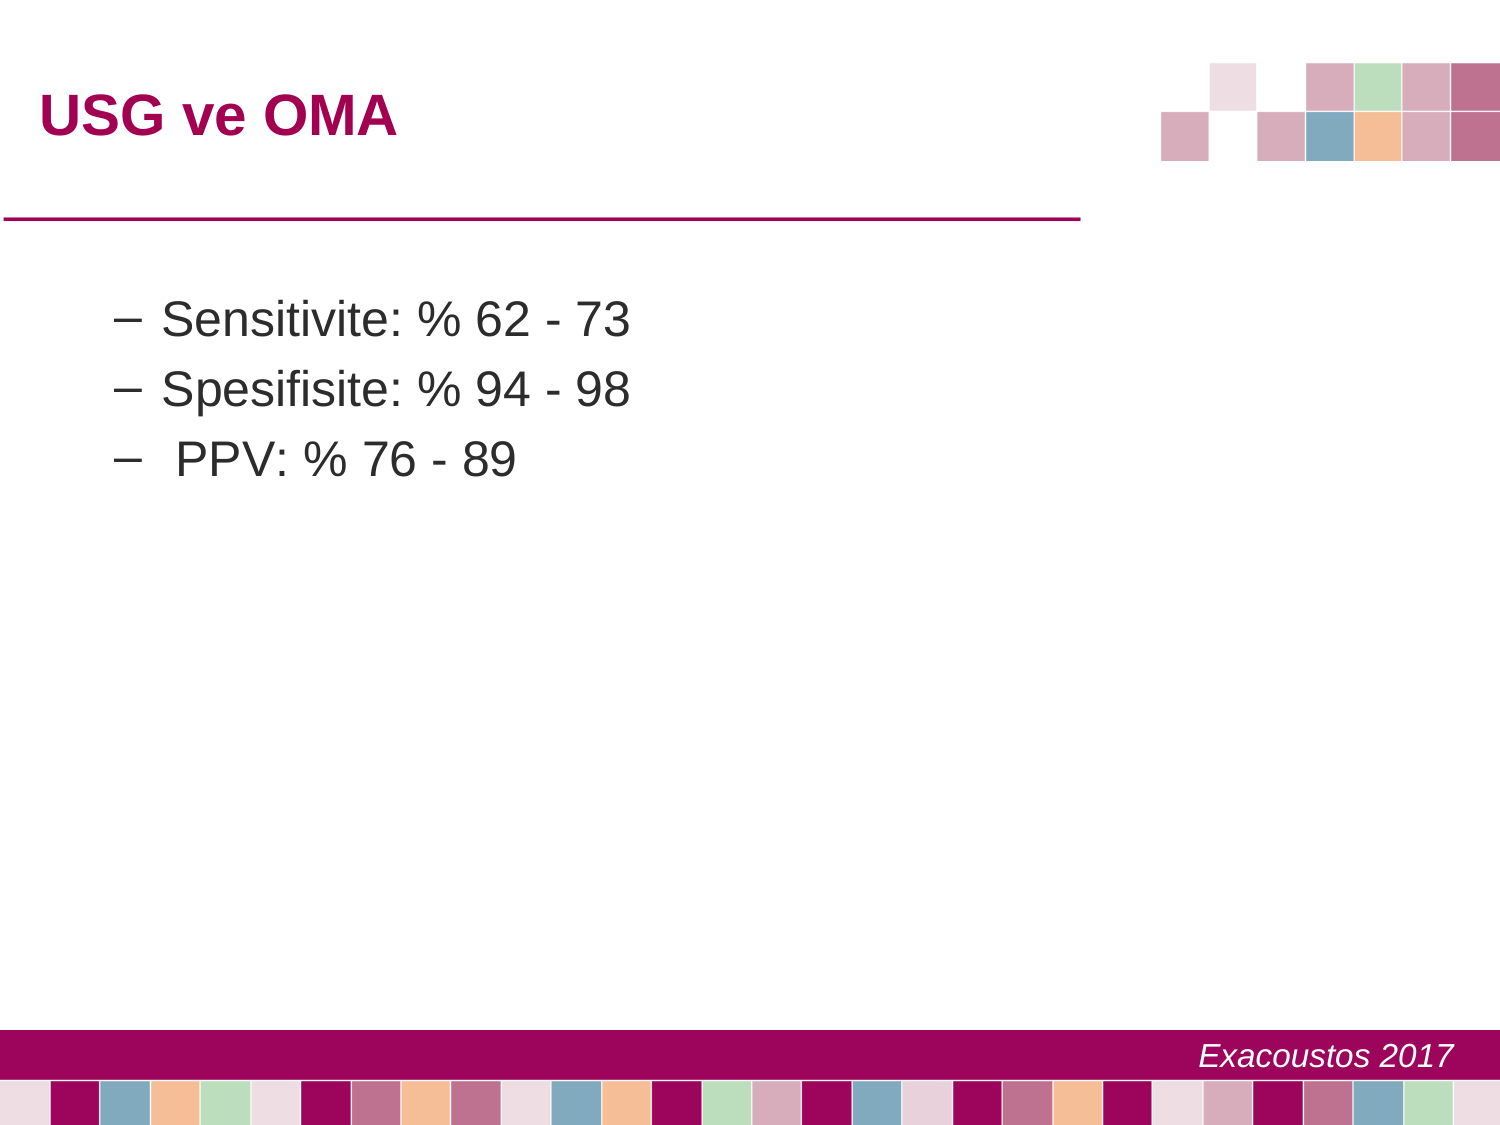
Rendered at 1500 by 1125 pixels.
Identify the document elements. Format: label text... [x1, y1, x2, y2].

text_box Exacoustos 2017 [1183, 1026, 1470, 1082]
title USG ve OMA [24, 12, 1138, 213]
picture [0, 1030, 1500, 1125]
list Sensitivite: % 62 - 73 Spesifisite: % 94 - 98 PPV: % 76 - 89 [24, 278, 1476, 1013]
picture [0, 212, 1088, 227]
picture [1149, 62, 1500, 161]
